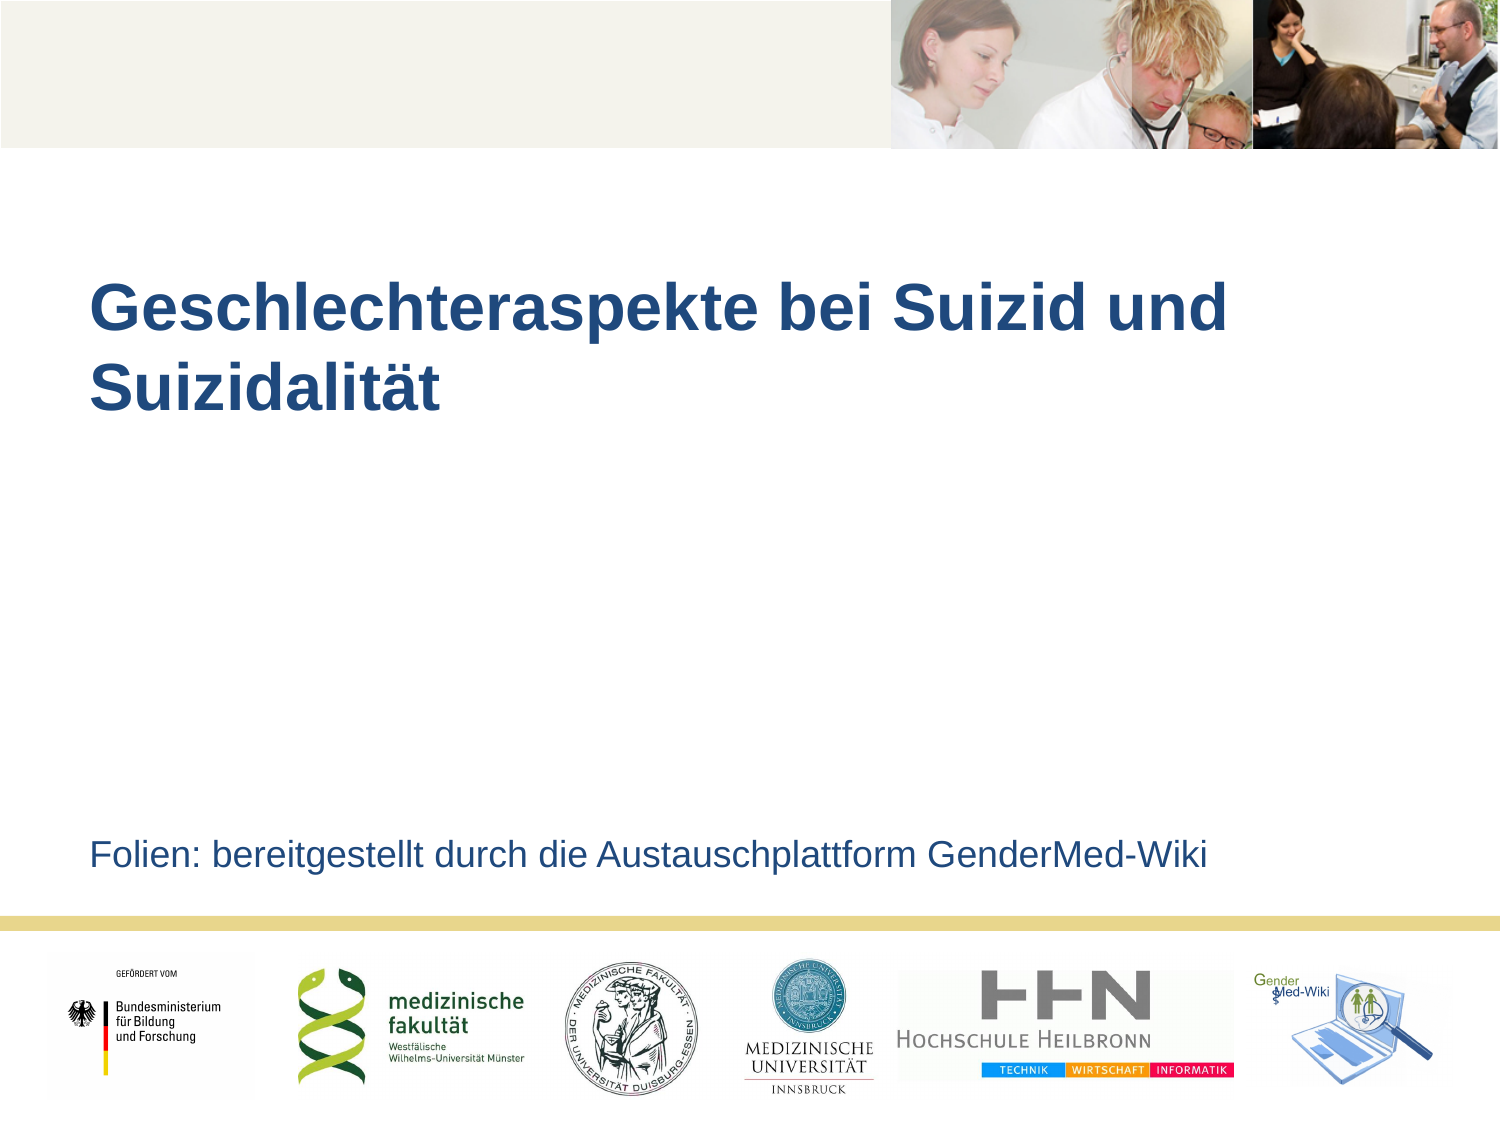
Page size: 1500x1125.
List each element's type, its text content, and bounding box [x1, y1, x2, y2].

picture [1246, 965, 1453, 1087]
picture [47, 952, 255, 1100]
picture [891, 0, 1500, 150]
picture [298, 952, 1234, 1100]
text_box Geschlechteraspekte bei Suizid und Suizidalität [74, 267, 1498, 371]
text_box Folien: bereitgestellt durch die Austauschplattform GenderMed-Wiki [74, 822, 1268, 882]
